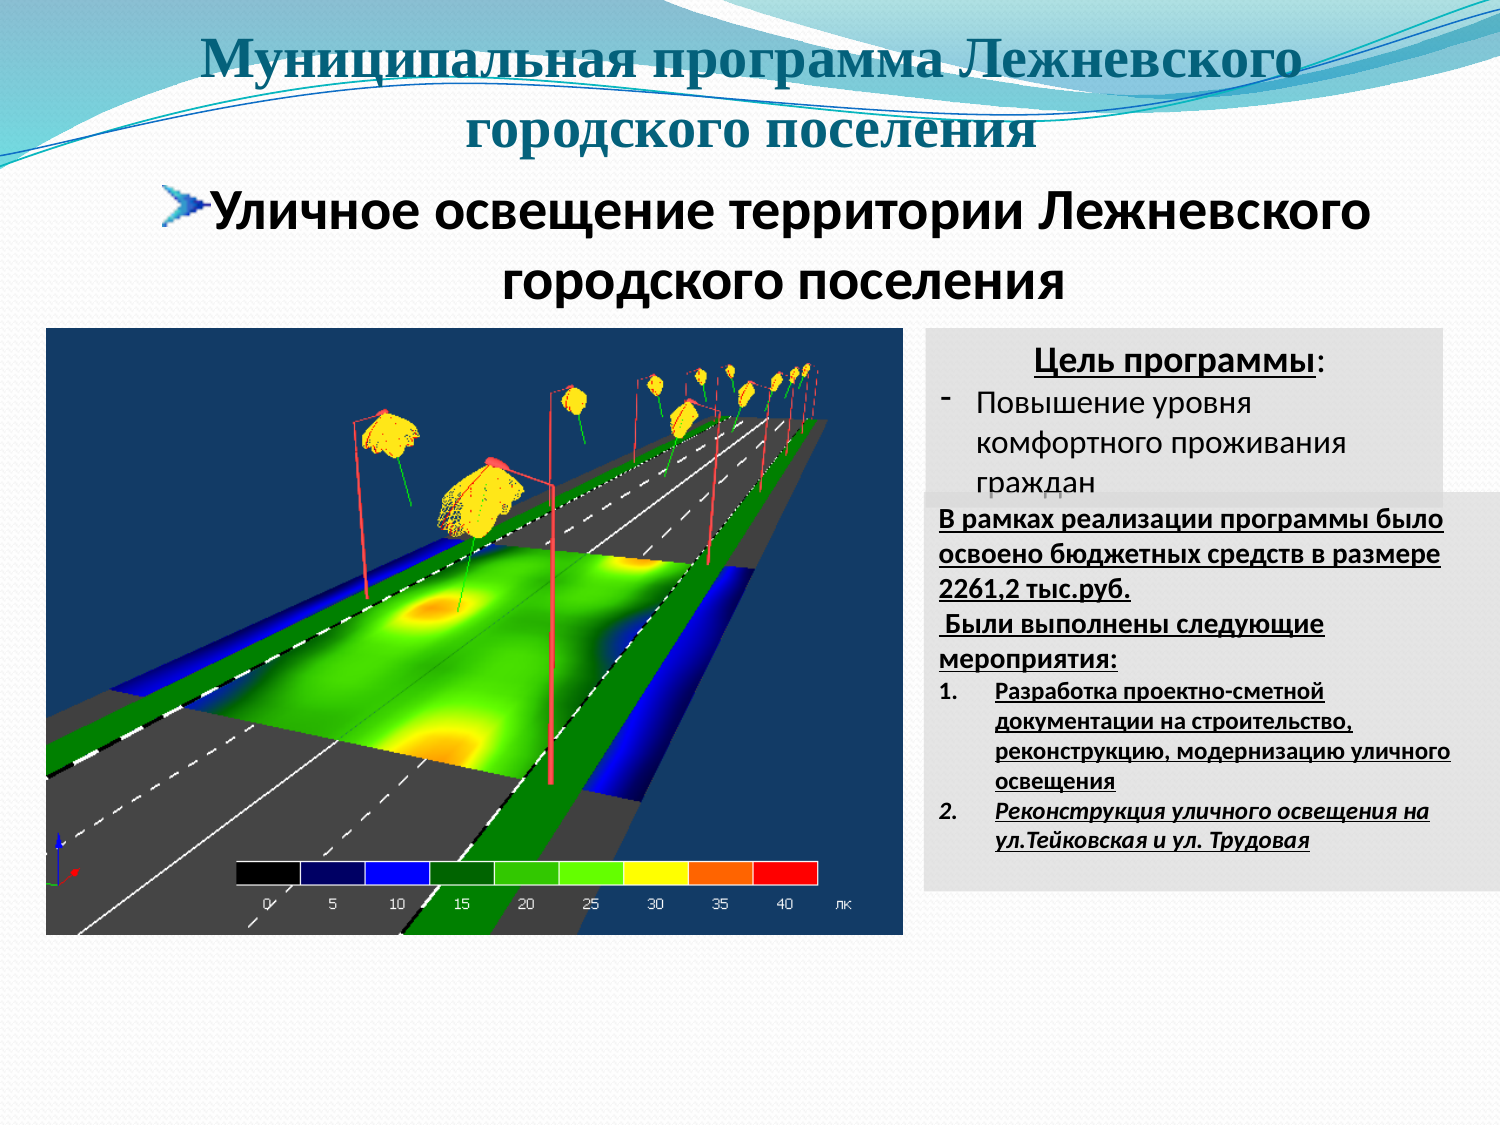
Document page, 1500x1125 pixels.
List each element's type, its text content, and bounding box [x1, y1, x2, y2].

text_box Цель программы: Повышение уровня комфортного проживания граждан [925, 328, 1443, 492]
title Муниципальная программа Лежневского городского поселения [76, 0, 1427, 160]
picture [162, 185, 211, 227]
text_box Уличное освещение территории Лежневского городского поселения [70, 163, 1465, 319]
picture [46, 327, 903, 935]
text_box В рамках реализации программы было освоено бюджетных средств в размере 2261,2 тыс.руб. Были выполнены следующие мероприятия: Разработка проектно-сметной документации на строительство, реконструкцию, модернизацию уличного освещения Реконструкция уличного освещения на ул.Тейковская и ул. Трудовая [923, 492, 1500, 892]
